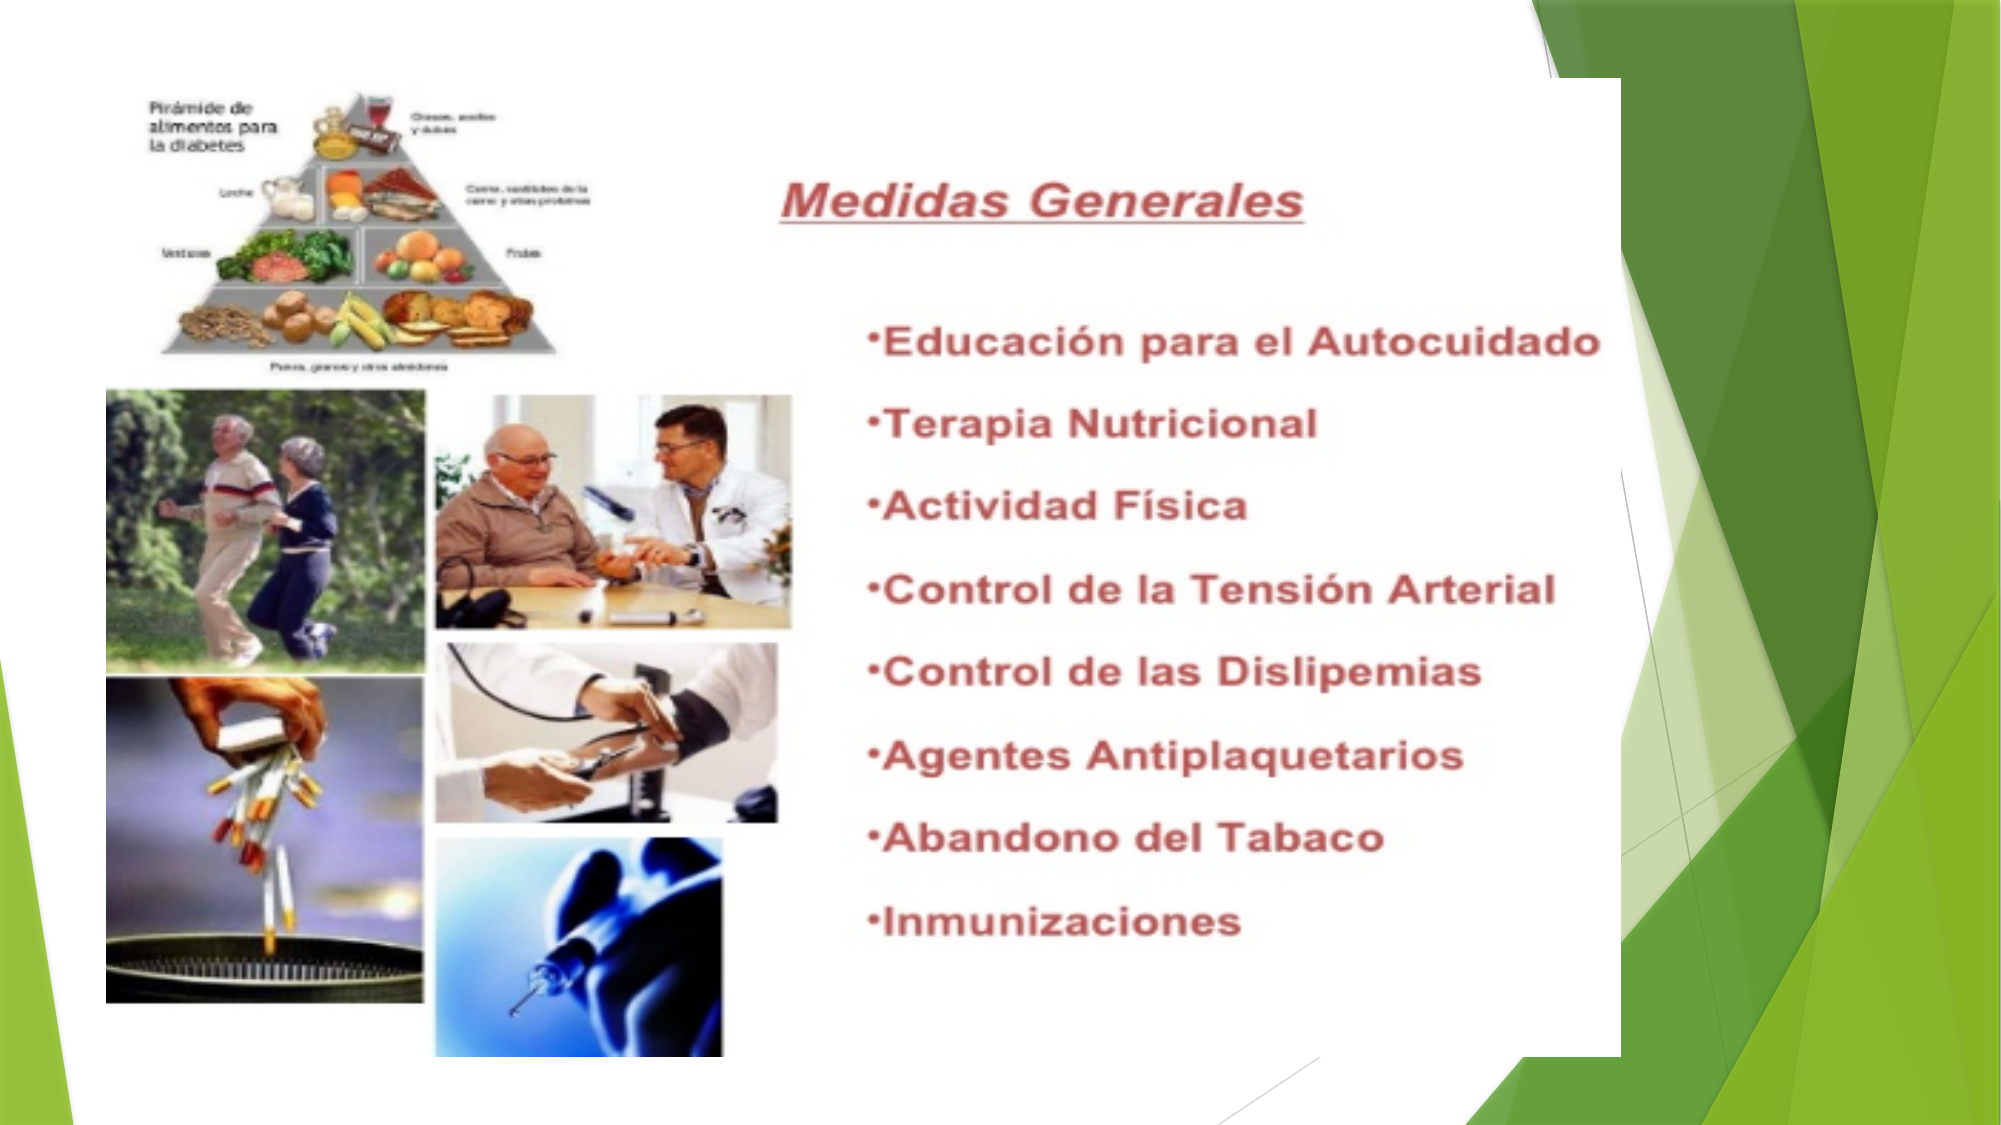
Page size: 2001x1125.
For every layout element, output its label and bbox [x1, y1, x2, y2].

list [106, 77, 1621, 1057]
